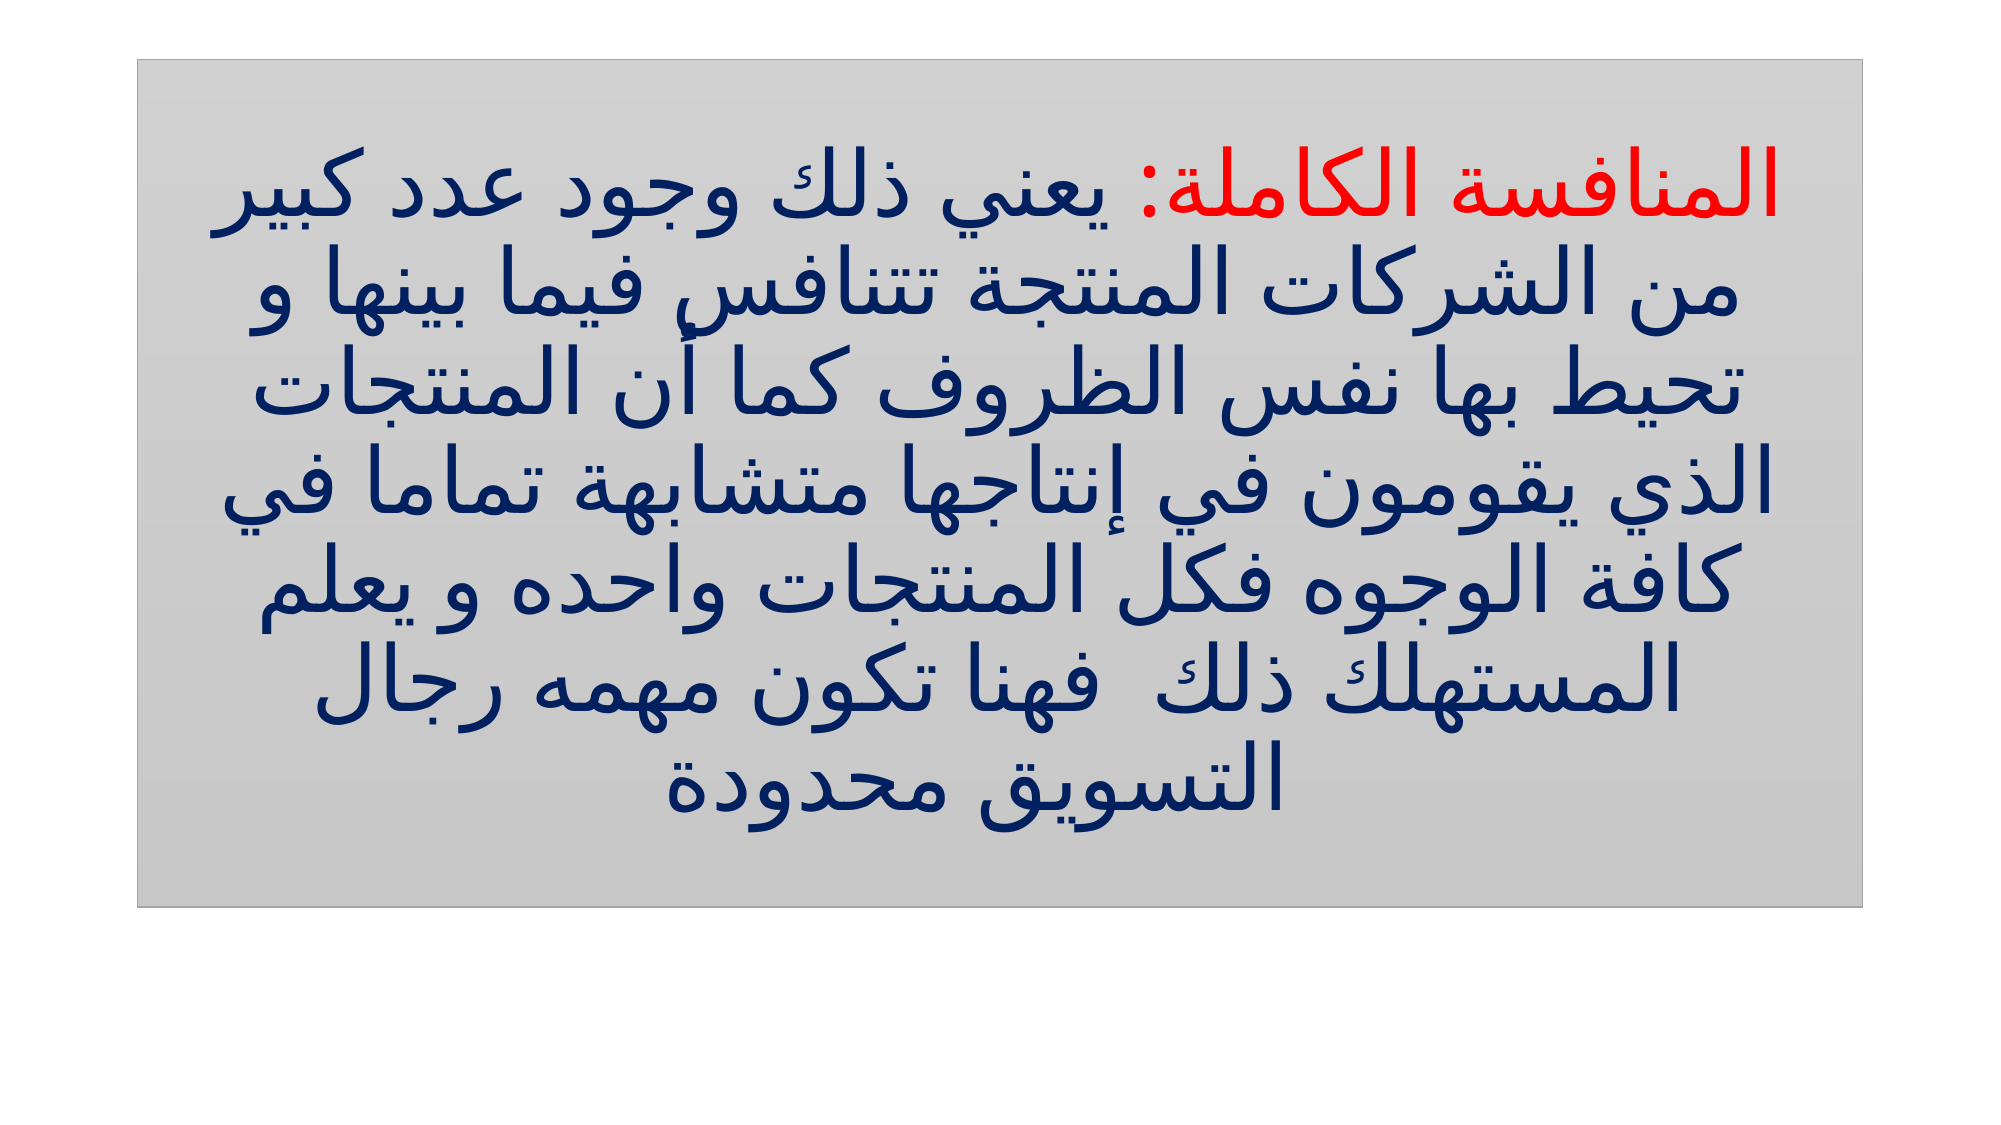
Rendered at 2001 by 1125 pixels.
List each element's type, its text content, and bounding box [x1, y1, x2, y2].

title المنافسة الكاملة: يعني ذلك وجود عدد كبير من الشركات المنتجة تتنافس فيما بينها و تحيط بها نفس الظروف كما أن المنتجات الذي يقومون في إنتاجها متشابهة تماما في كافة الوجوه فكل المنتجات واحده و يعلم المستهلك ذلك فهنا تكون مهمه رجال التسويق محدودة [137, 59, 1863, 908]
